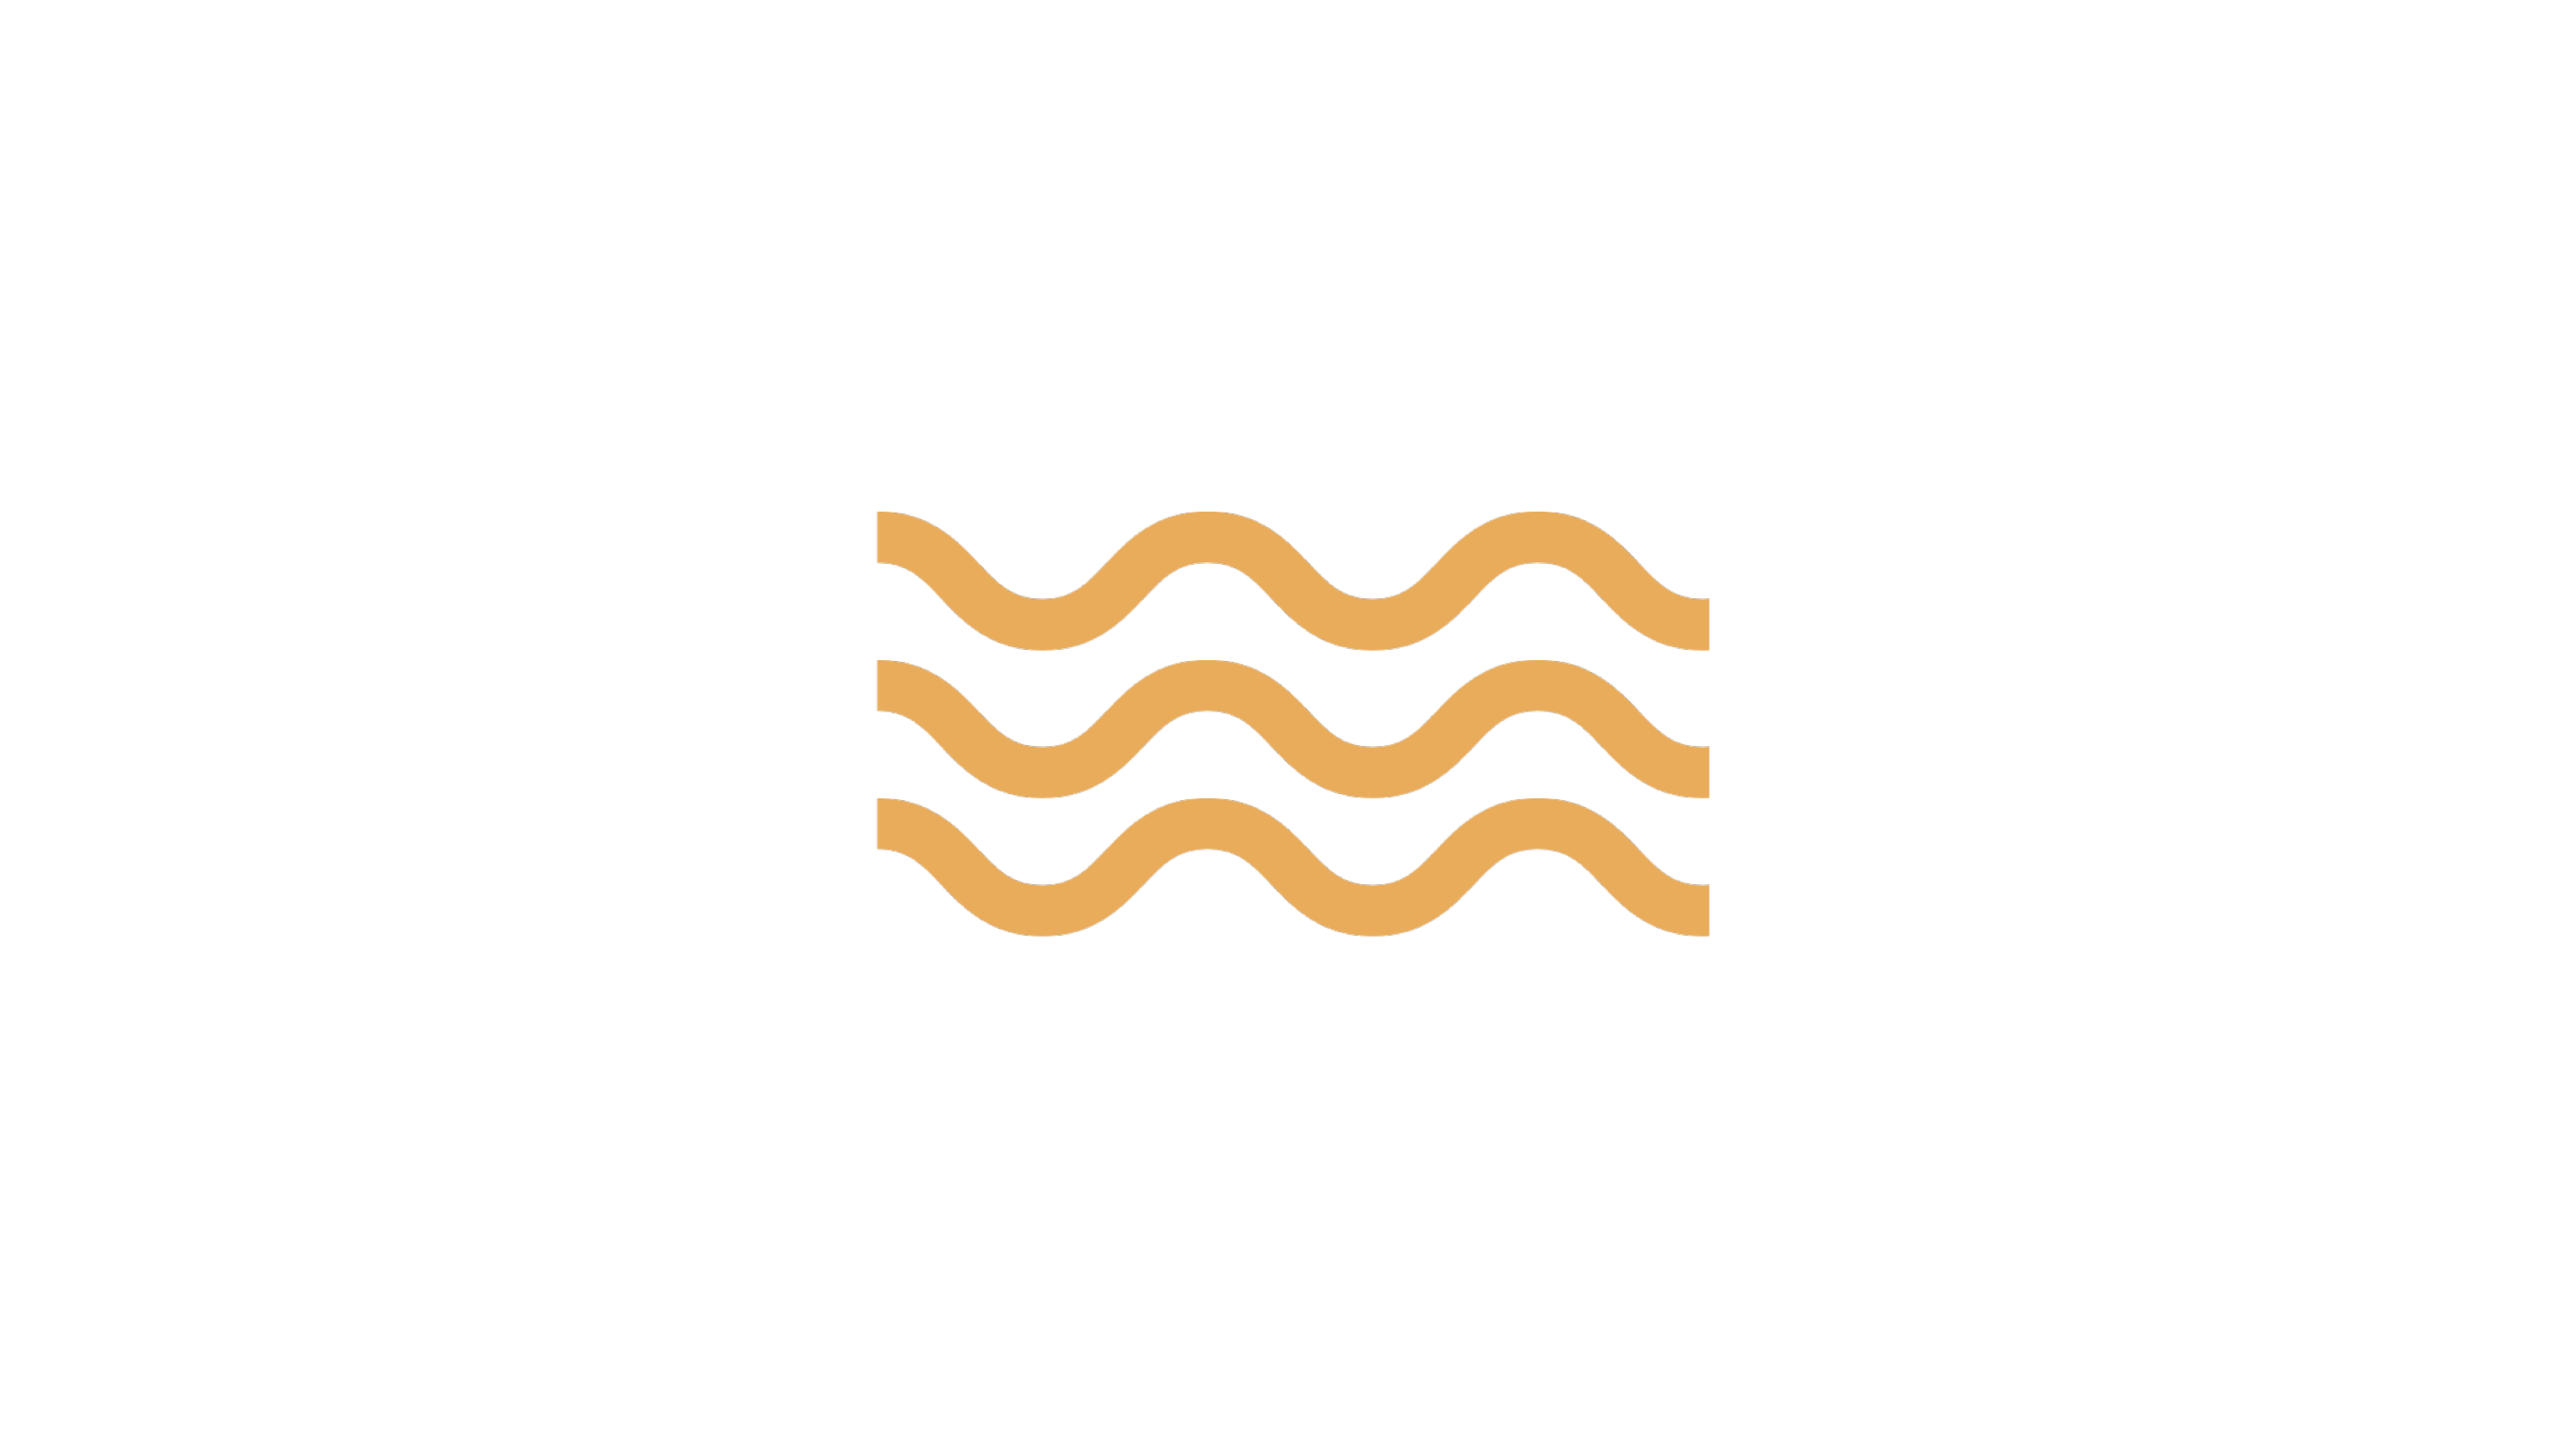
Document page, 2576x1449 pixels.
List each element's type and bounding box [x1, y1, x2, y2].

text_box [866, 512, 1710, 937]
